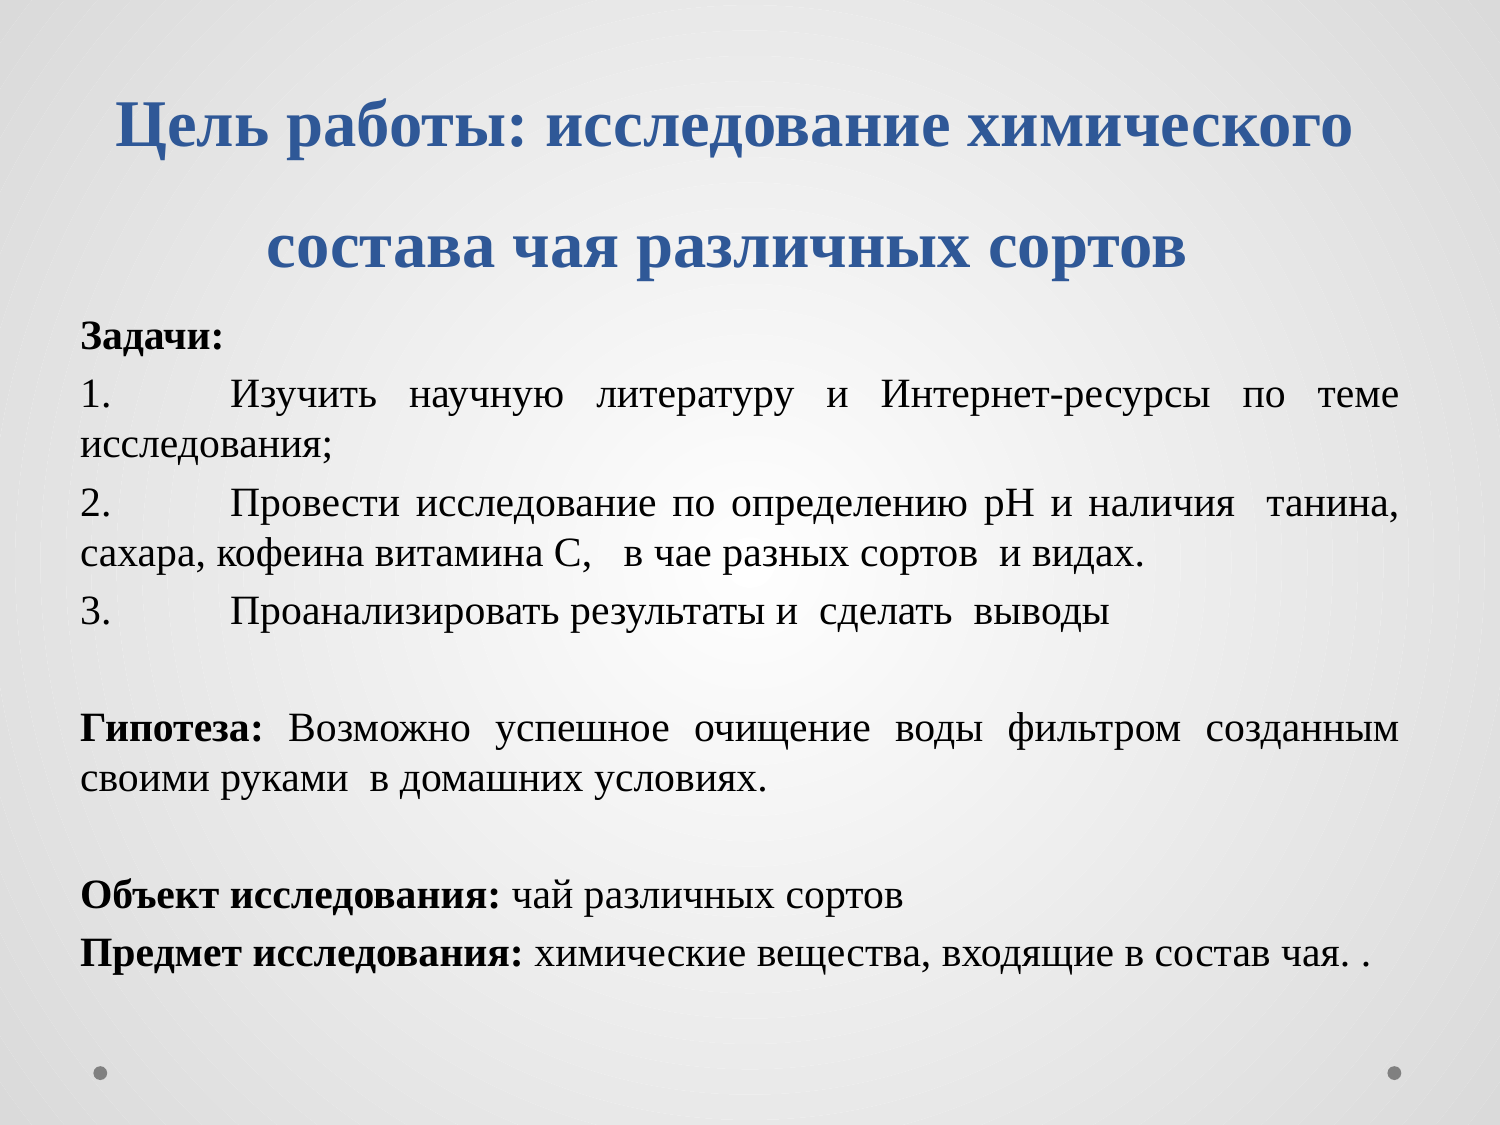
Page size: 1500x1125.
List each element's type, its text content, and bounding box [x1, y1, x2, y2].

list Задачи: 1. Изучить научную литературу и Интернет-ресурсы по теме исследования; 2. Провести исследование по определению рН и наличия танина, сахара, кофеина витамина С, в чае разных сортов и видах. 3. Проанализировать результаты и сделать выводы Гипотеза: Возможно успешное очищение воды фильтром созданным своими руками в домашних условиях. Объект исследования: чай различных сортов Предмет исследования: химические вещества, входящие в состав чая. . [64, 300, 1415, 1121]
title Цель работы: исследование химического состава чая различных сортов [0, 172, 1477, 289]
